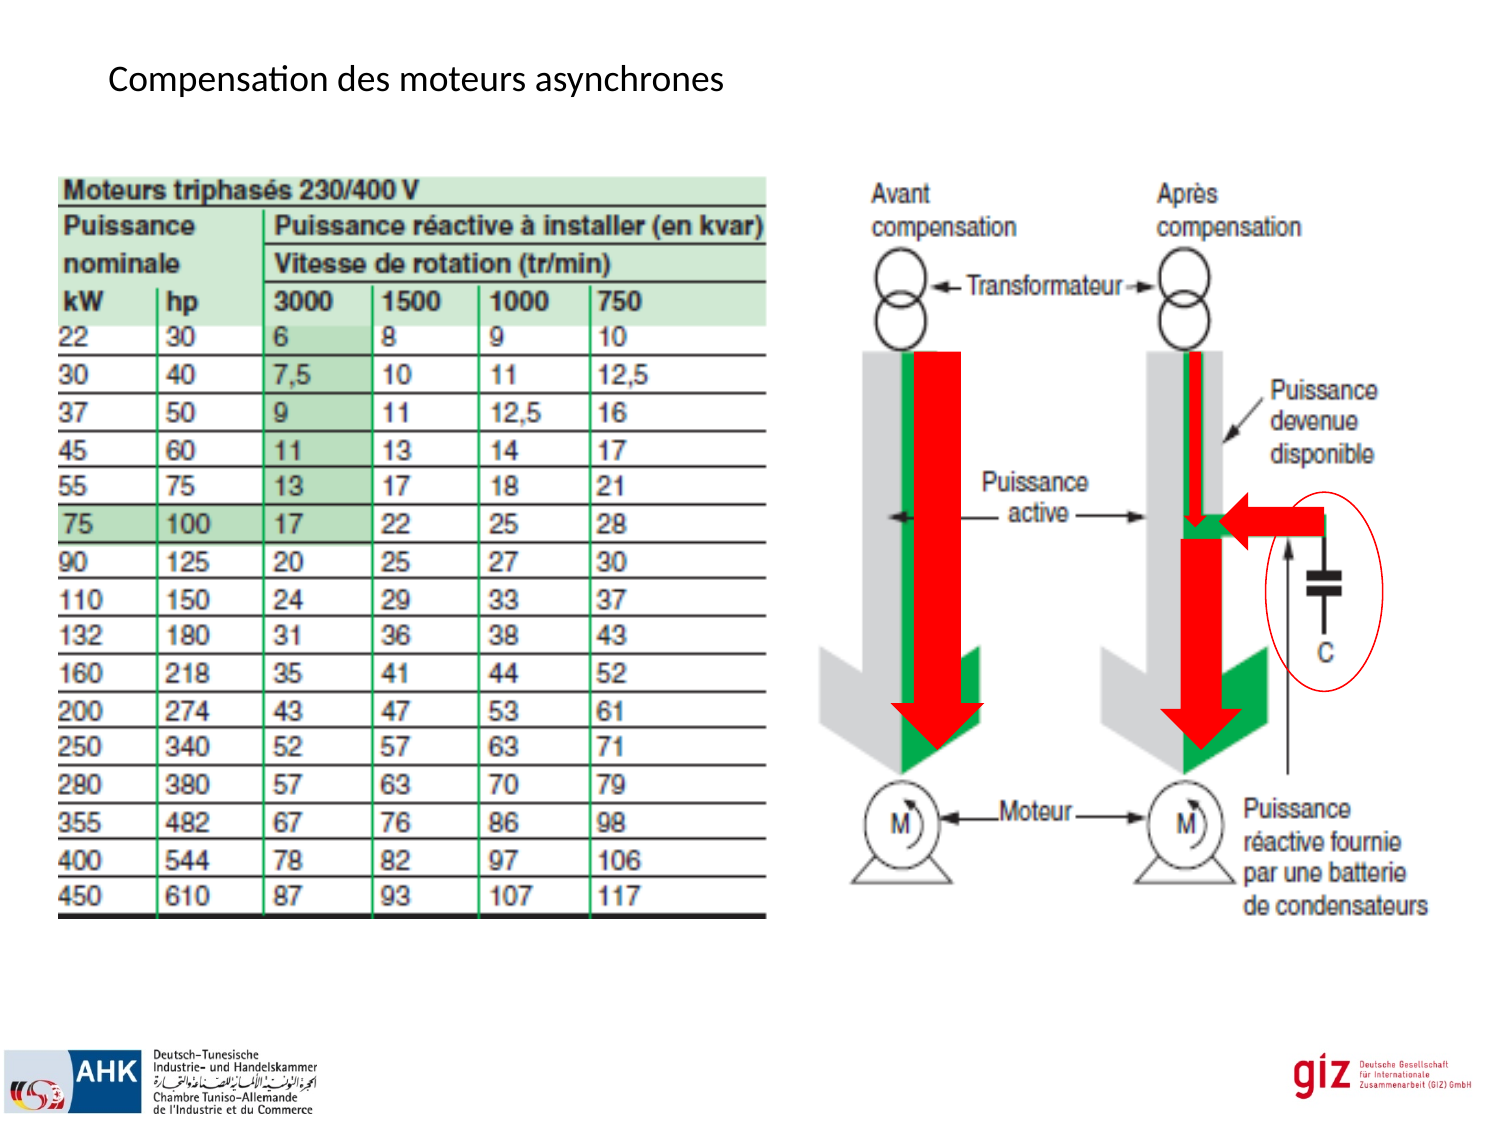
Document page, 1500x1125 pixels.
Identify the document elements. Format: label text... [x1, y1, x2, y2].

text_box Compensation des moteurs asynchrones [93, 46, 1055, 107]
picture [3, 1049, 317, 1114]
picture [58, 175, 772, 919]
picture [808, 163, 1439, 927]
picture [1275, 1031, 1500, 1125]
